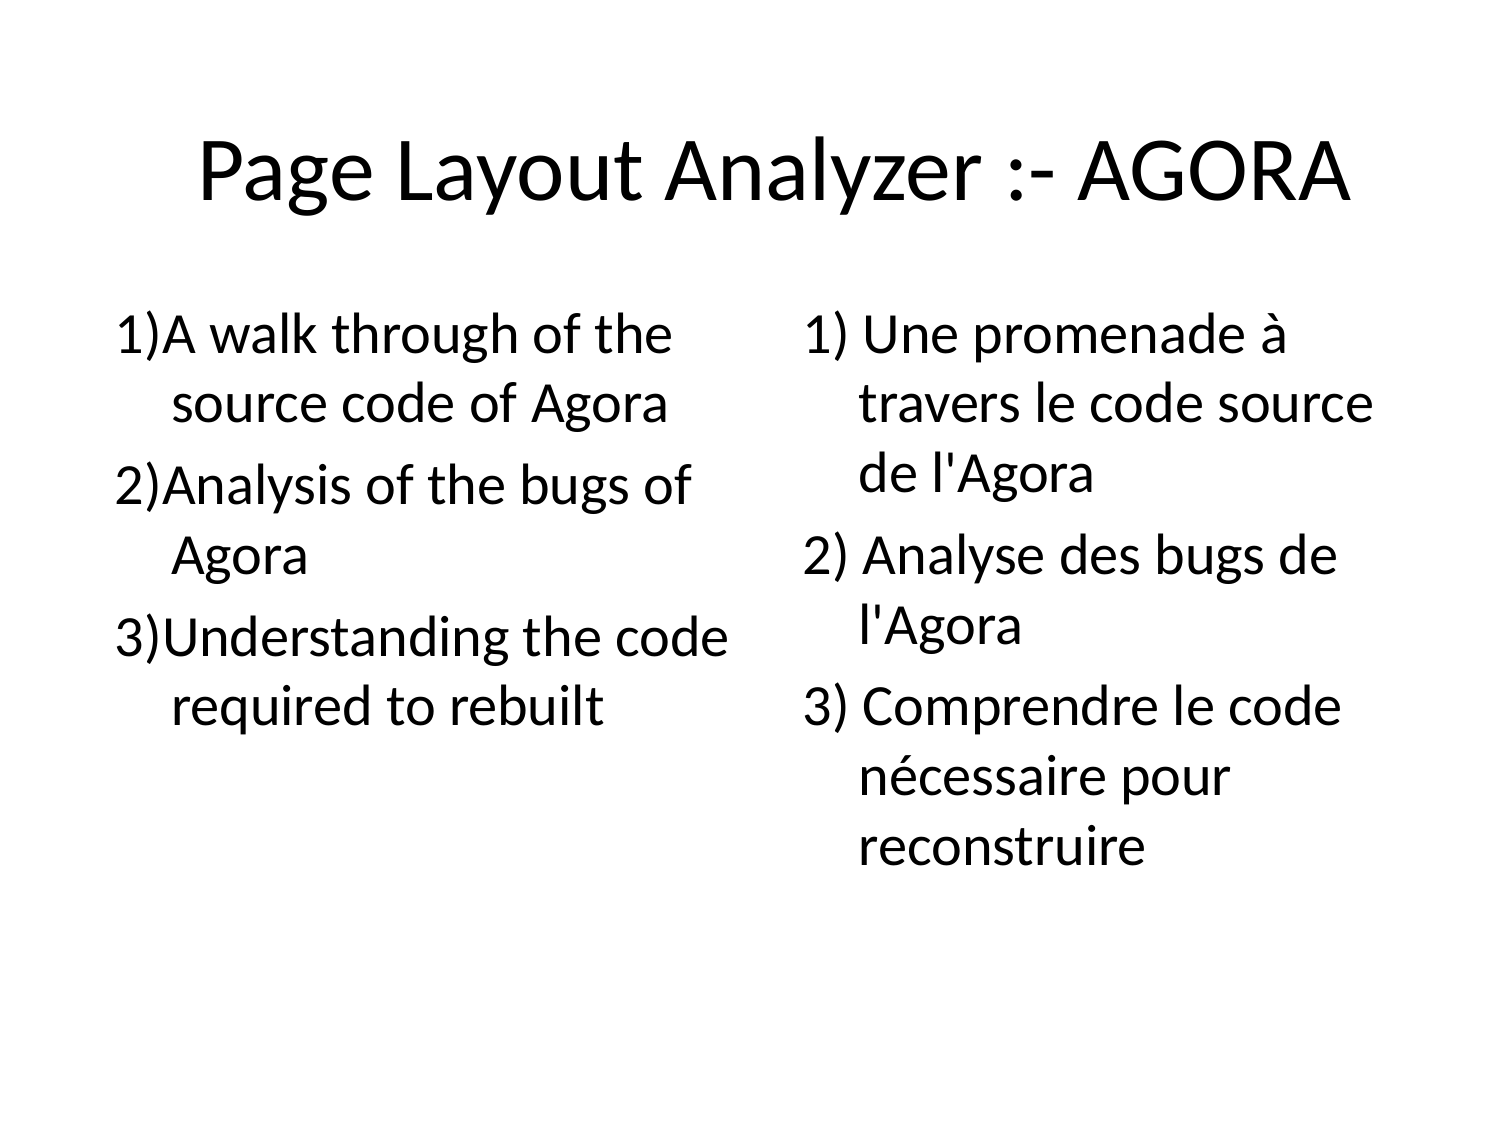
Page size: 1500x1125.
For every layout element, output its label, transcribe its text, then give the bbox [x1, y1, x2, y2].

text_box 1)A walk through of the source code of Agora 2)Analysis of the bugs of Agora 3)Understanding the code required to rebuilt [99, 287, 763, 1030]
text_box 1) Une promenade à travers le code source de l'Agora 2) Analyse des bugs de l'Agora 3) Comprendre le code nécessaire pour reconstruire [787, 287, 1450, 1030]
text_box Page Layout Analyzer :- AGORA [99, 70, 1450, 258]
